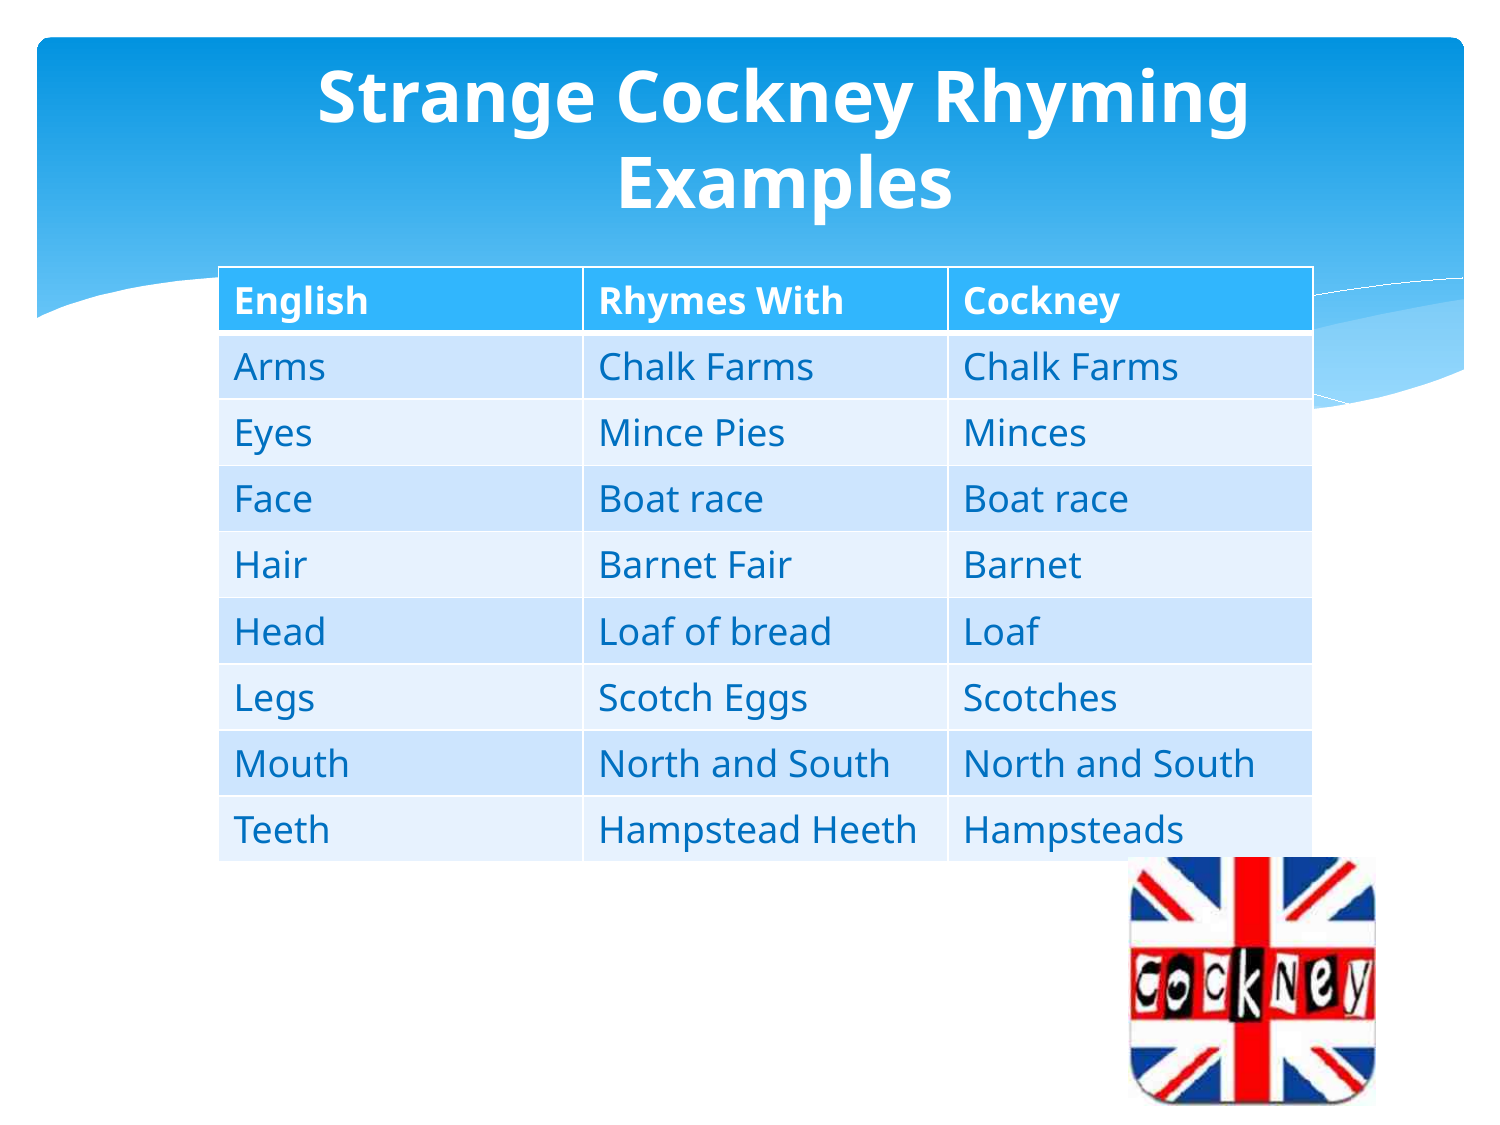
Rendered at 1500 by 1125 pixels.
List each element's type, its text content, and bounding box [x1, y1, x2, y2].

table_cell Hampstead Heeth [584, 797, 947, 861]
table_cell Boat race [584, 466, 947, 531]
table_cell Boat race [949, 466, 1312, 531]
table_cell Chalk Farms [949, 336, 1312, 398]
table_cell Barnet [949, 532, 1312, 597]
table_cell Mouth [219, 731, 582, 795]
table_header Cockney [949, 268, 1312, 330]
title Strange Cockney Rhyming Examples [147, 42, 1423, 231]
table_cell Teeth [219, 797, 582, 861]
table_cell Hair [219, 532, 582, 597]
table_cell Arms [219, 336, 582, 398]
table_cell North and South [949, 731, 1312, 795]
table_cell Minces [949, 400, 1312, 465]
picture [1127, 857, 1377, 1107]
table_cell North and South [584, 731, 947, 795]
table_cell Chalk Farms [584, 336, 947, 398]
table_cell Barnet Fair [584, 532, 947, 597]
table_cell Legs [219, 665, 582, 729]
table_cell Loaf of bread [584, 598, 947, 663]
table_cell Face [219, 466, 582, 531]
table_header Rhymes With [584, 268, 947, 330]
table_cell Scotches [949, 665, 1312, 729]
table_cell Hampsteads [949, 797, 1312, 861]
table_cell Loaf [949, 598, 1312, 663]
table_cell Eyes [219, 400, 582, 465]
table_header English [219, 268, 582, 330]
table_cell Mince Pies [584, 400, 947, 465]
table_cell Head [219, 598, 582, 663]
table_cell Scotch Eggs [584, 665, 947, 729]
